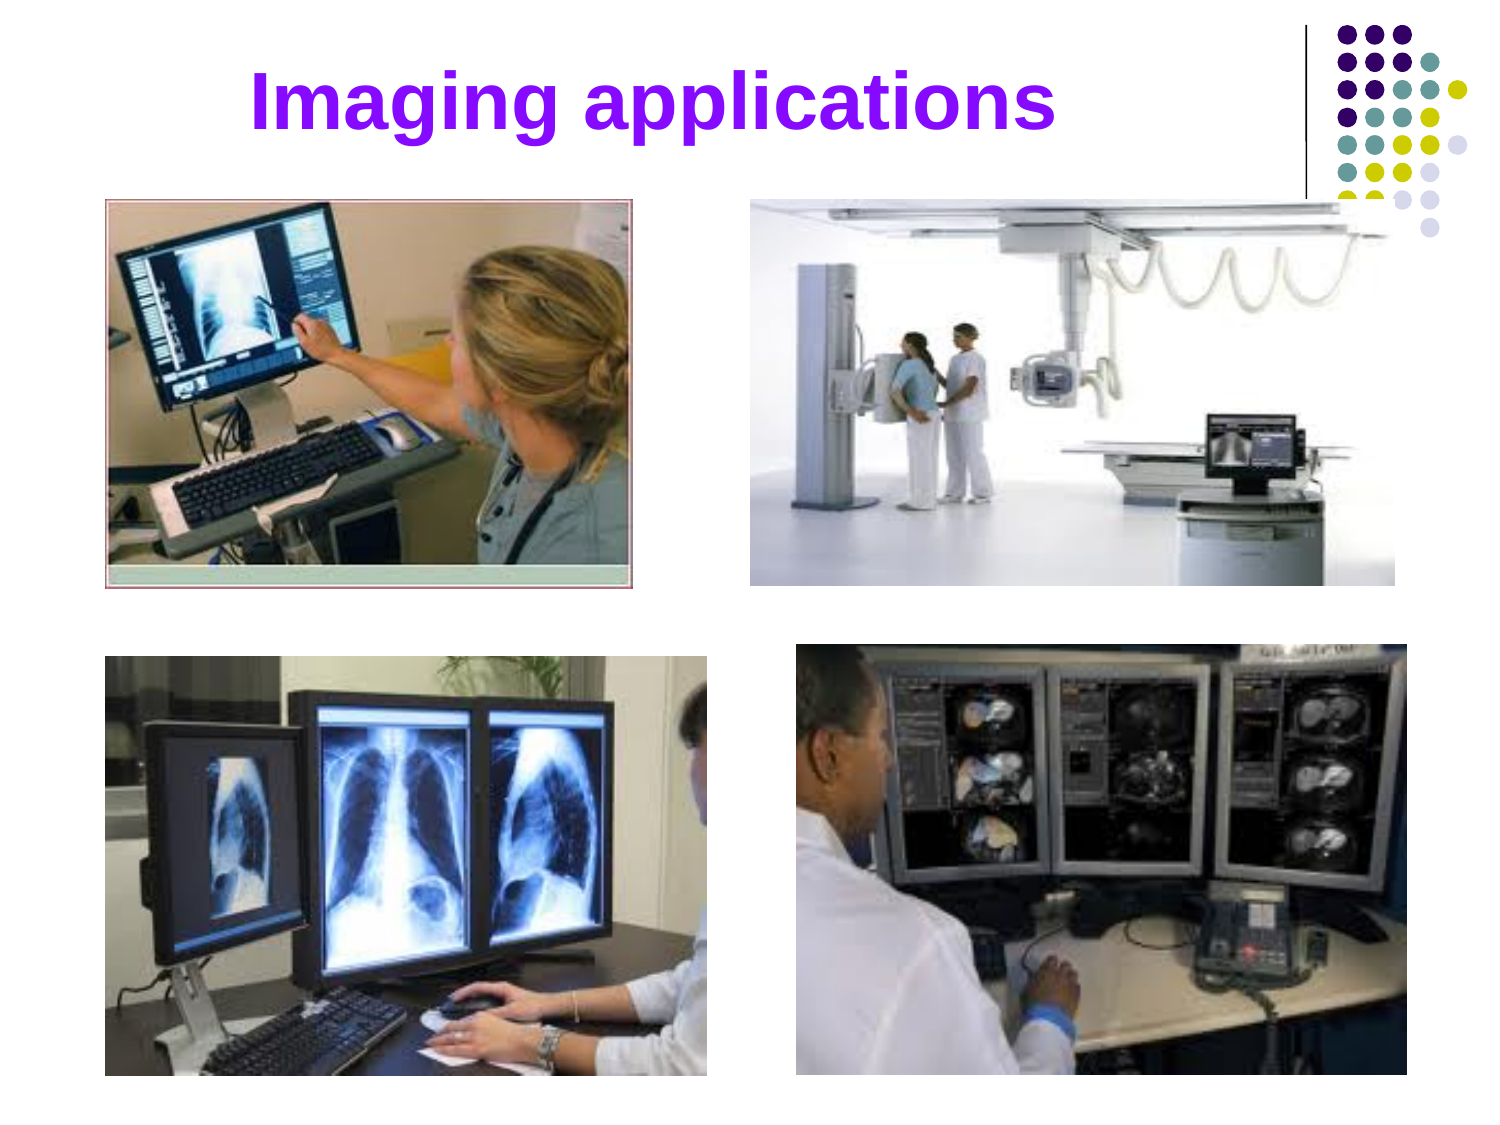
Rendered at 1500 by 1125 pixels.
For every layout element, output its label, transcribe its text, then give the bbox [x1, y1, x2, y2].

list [105, 198, 633, 590]
picture [105, 655, 707, 1076]
title Imaging applications [234, 0, 1473, 155]
picture [749, 198, 1395, 587]
picture [796, 644, 1407, 1075]
